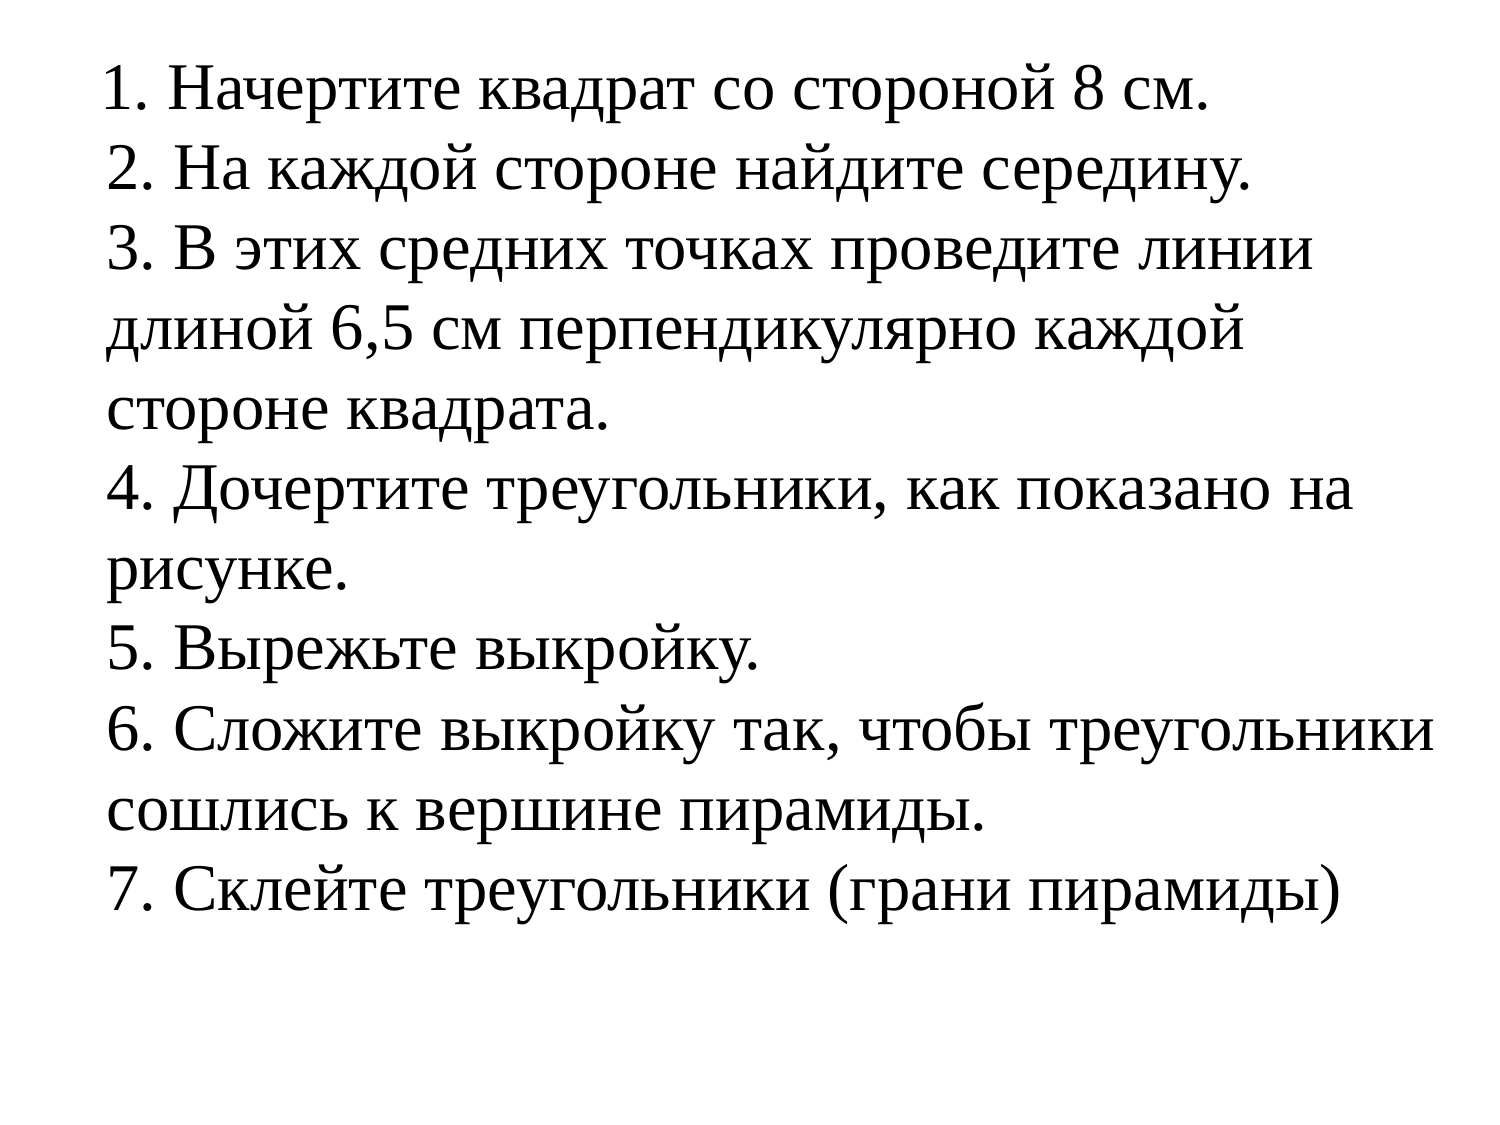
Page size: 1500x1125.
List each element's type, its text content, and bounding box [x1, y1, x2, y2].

list 1. Начертите квадрат со стороной 8 см. 2. На каждой стороне найдите середину. 3. В этих средних точках проведите линии длиной 6,5 см перпендикулярно каждой стороне квадрата. 4. Дочертите треугольники, как показано на рисунке. 5. Вырежьте выкройку. 6. Сложите выкройку так, чтобы треугольники сошлись к вершине пирамиды. 7. Склейте треугольники (грани пирамиды) [35, 35, 1465, 1067]
